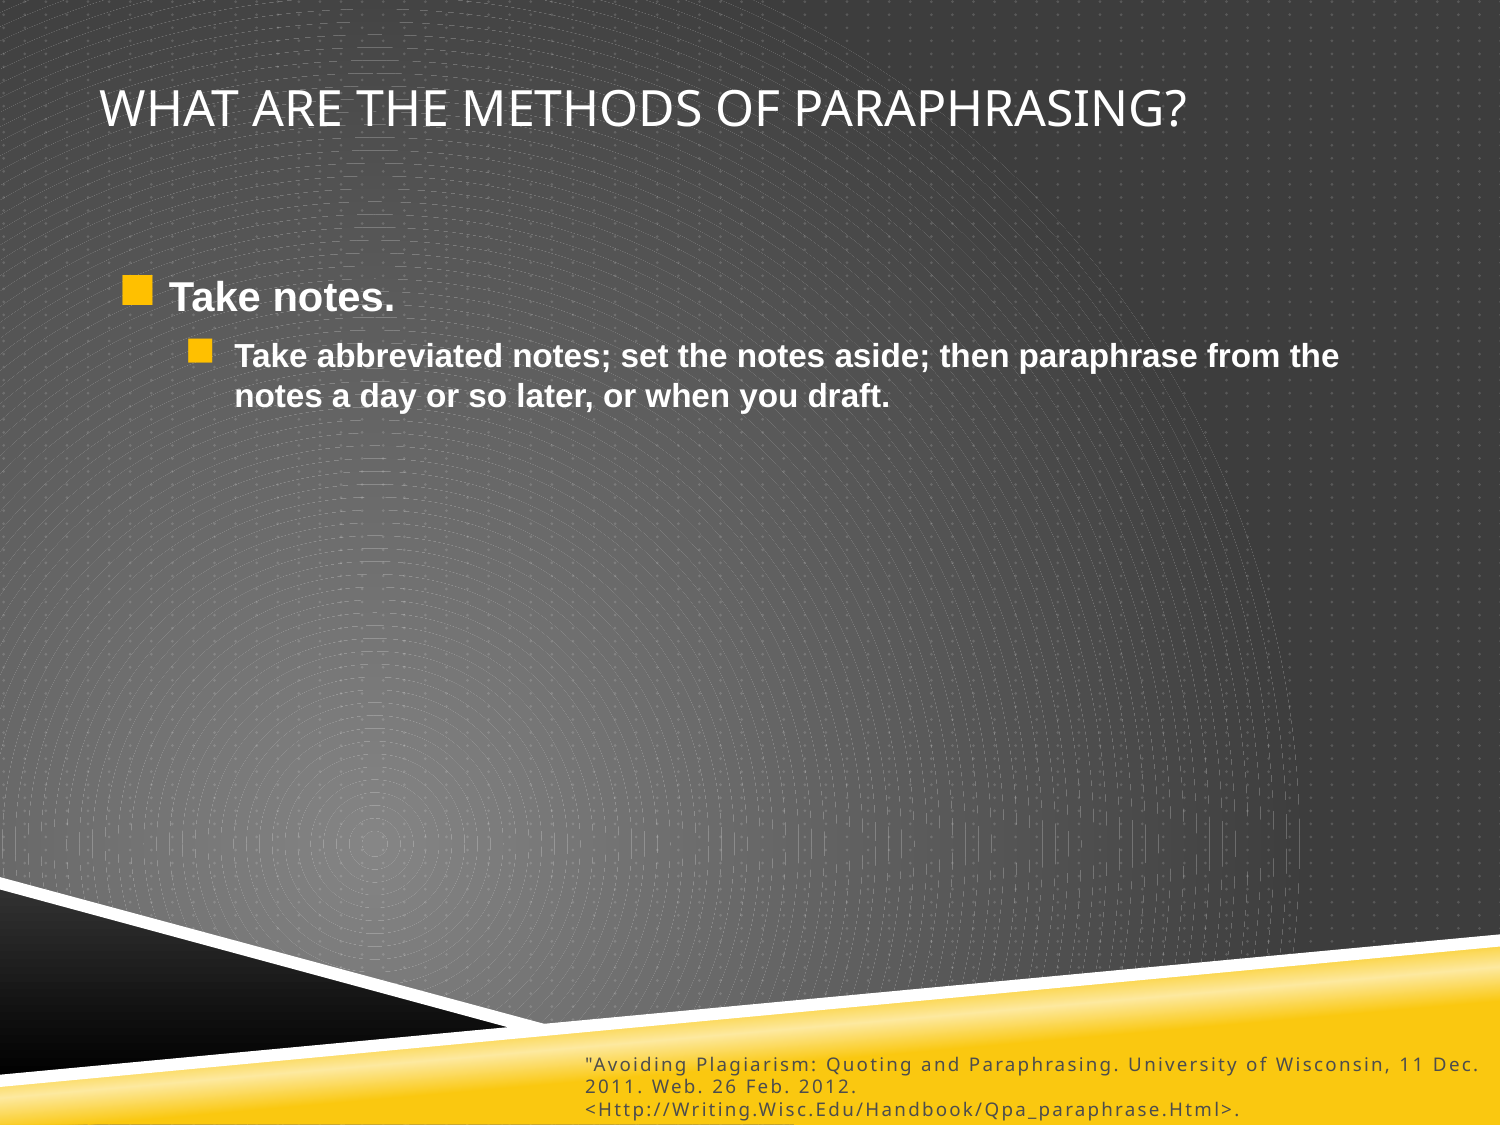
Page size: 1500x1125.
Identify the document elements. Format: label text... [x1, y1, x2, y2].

list Take notes. Take abbreviated notes; set the notes aside; then paraphrase from the notes a day or so later, or when you draft. [112, 262, 1388, 1005]
text_box "Avoiding Plagiarism: Quoting and Paraphrasing. University of Wisconsin, 11 Dec. 2011. Web. 26 Feb. 2012. <Http://Writing.Wisc.Edu/Handbook/Qpa_paraphrase.Html>. [584, 1044, 1498, 1120]
title What are the Methods of Paraphrasing? [99, 24, 1500, 188]
